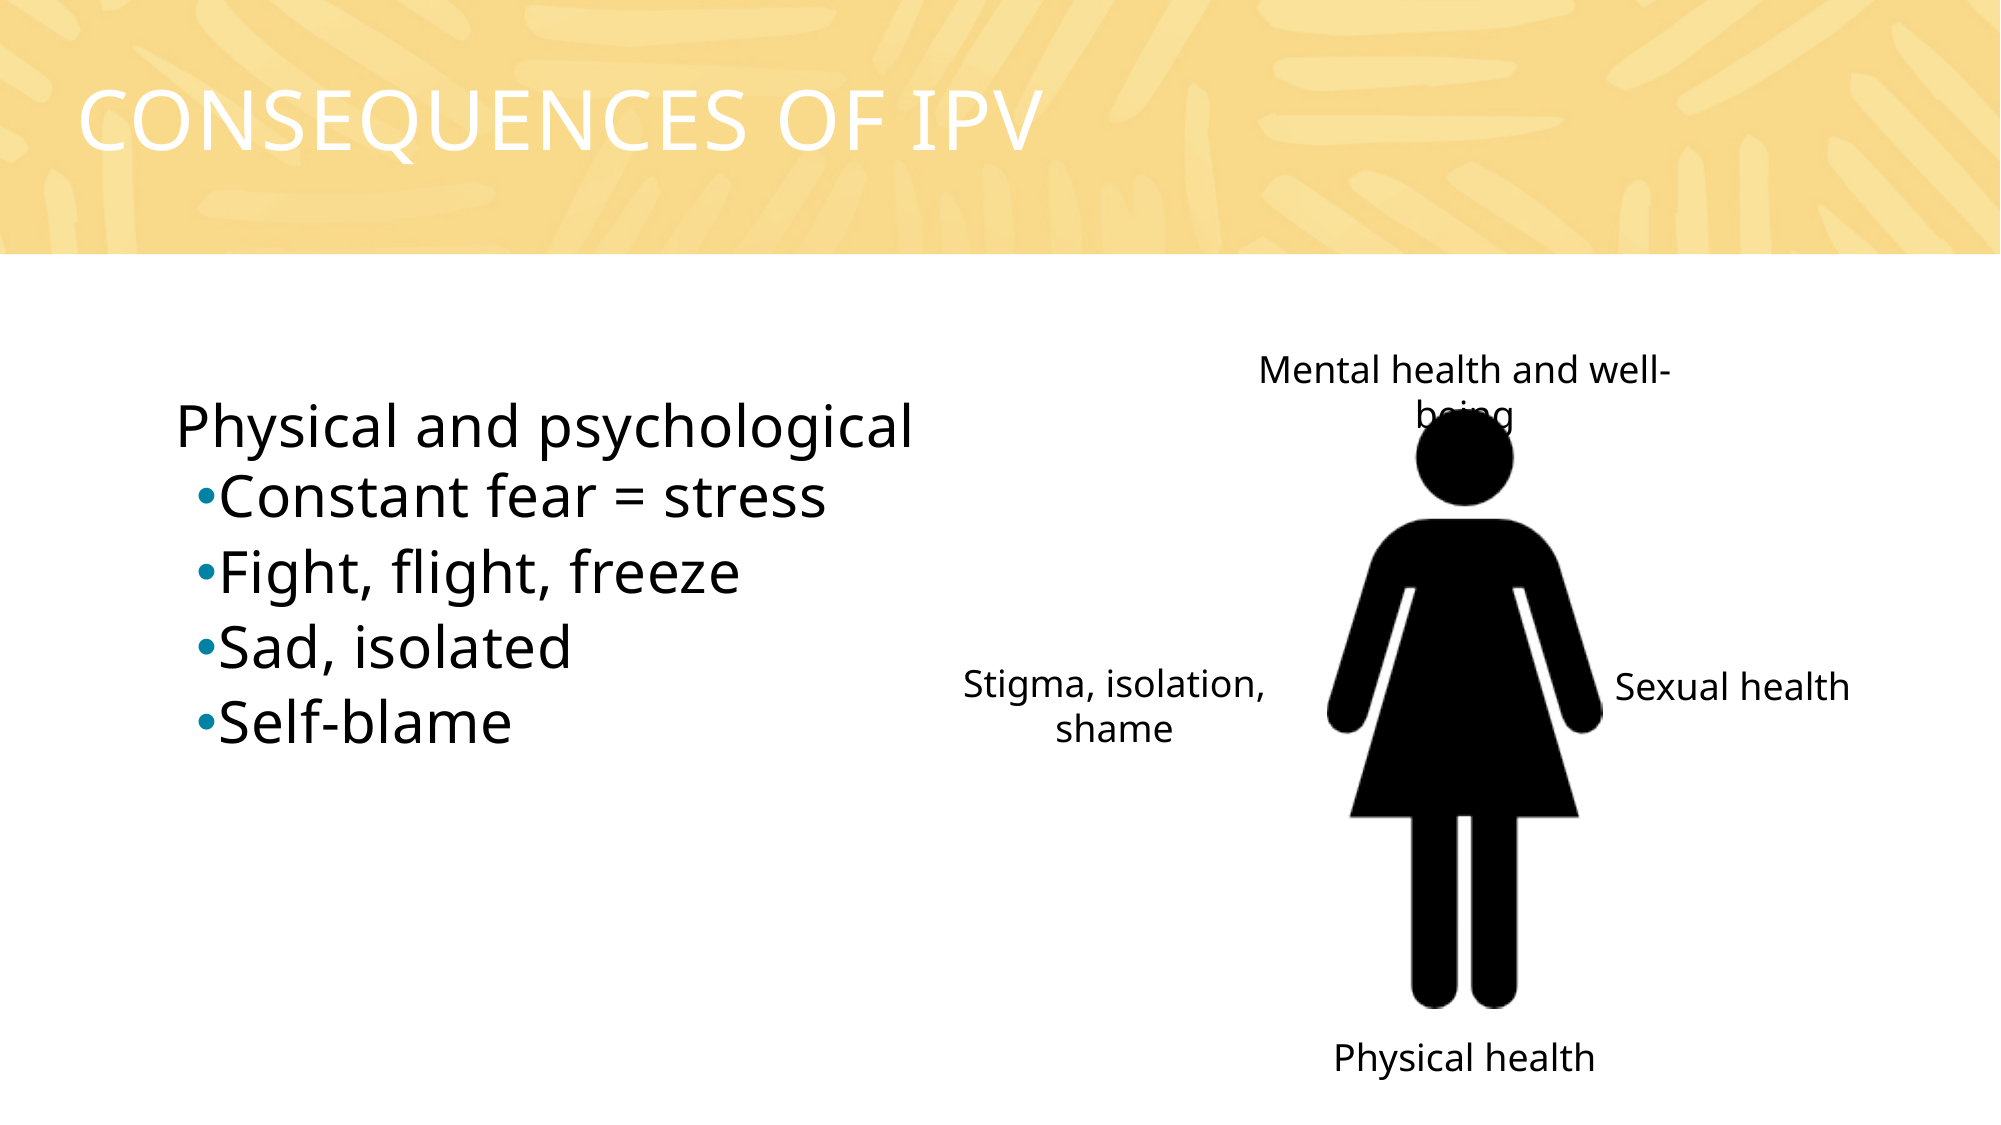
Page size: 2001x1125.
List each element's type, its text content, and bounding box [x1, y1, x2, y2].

title Consequences of ipv [61, 33, 1938, 220]
picture [0, 0, 2000, 1125]
text_box Physical health [1252, 1026, 1678, 1087]
text_box Mental health and well-being [1209, 338, 1720, 444]
text_box Sexual health [1610, 655, 1946, 716]
text_box Stigma, isolation, shame [902, 652, 1319, 757]
list Physical and psychological Constant fear = stress Fight, flight, freeze Sad, isolated Self-blame [167, 374, 1763, 1036]
